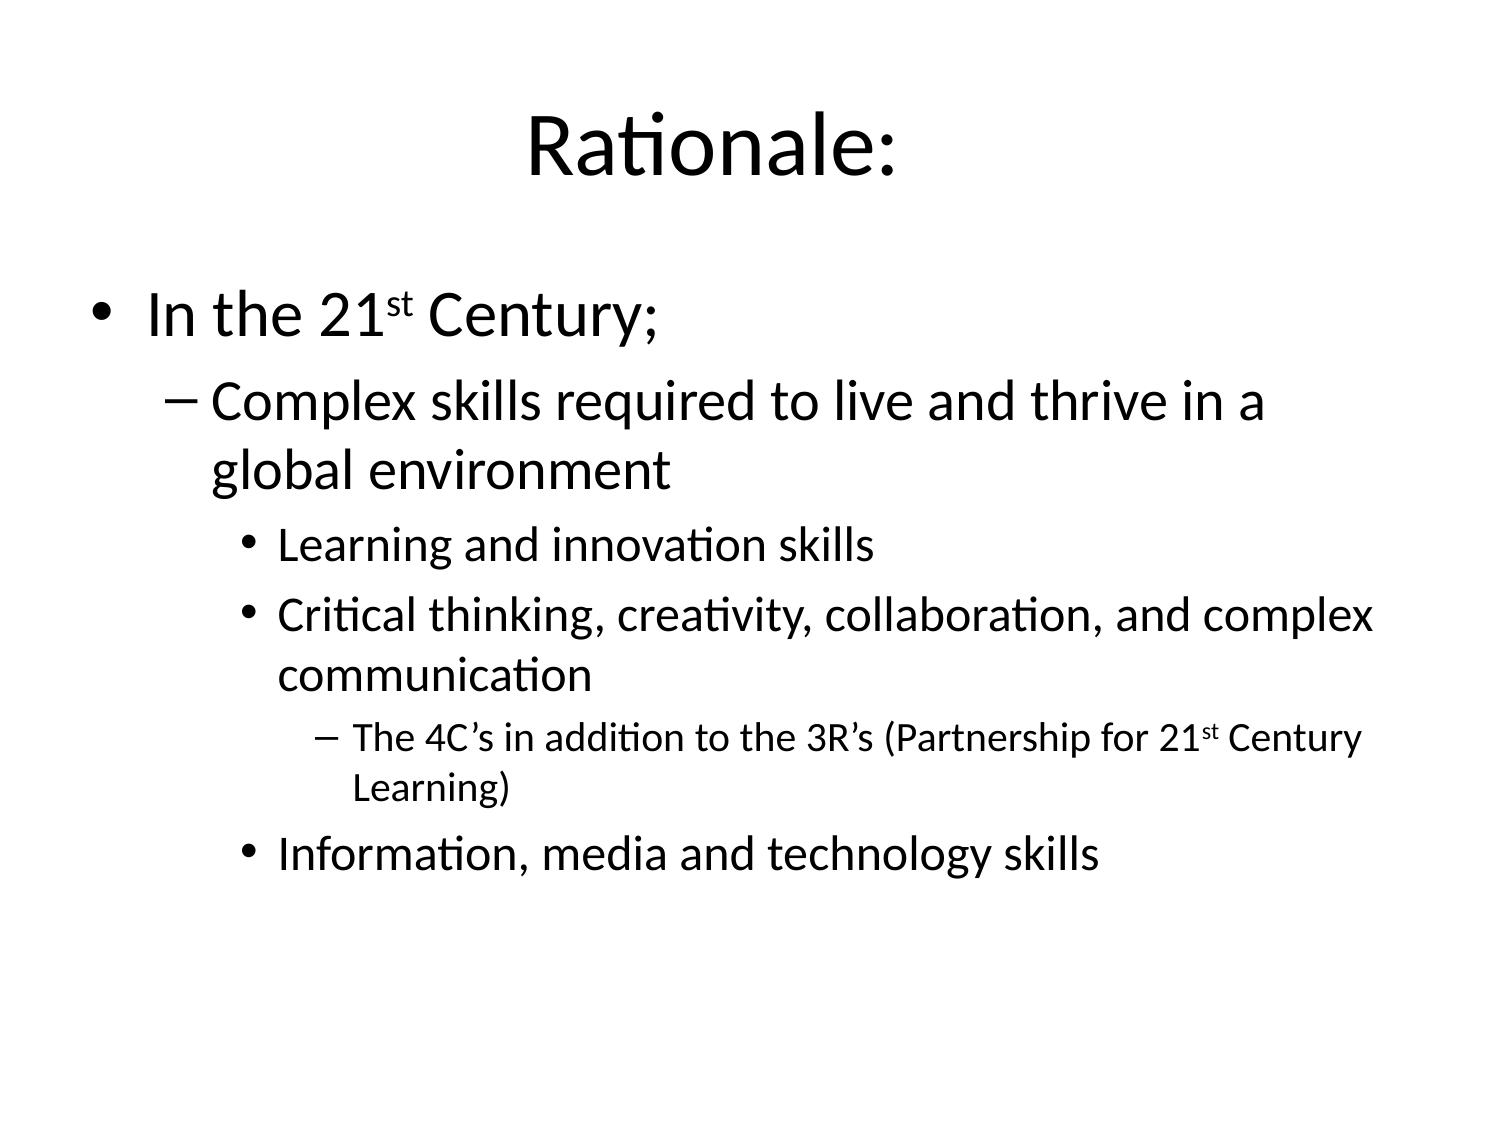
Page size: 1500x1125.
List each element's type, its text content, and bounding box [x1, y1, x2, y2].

list In the 21st Century; Complex skills required to live and thrive in a global environment Learning and innovation skills Critical thinking, creativity, collaboration, and complex communication The 4C’s in addition to the 3R’s (Partnership for 21st Century Learning) Information, media and technology skills [75, 262, 1425, 1005]
title Rationale: [75, 45, 1425, 233]
